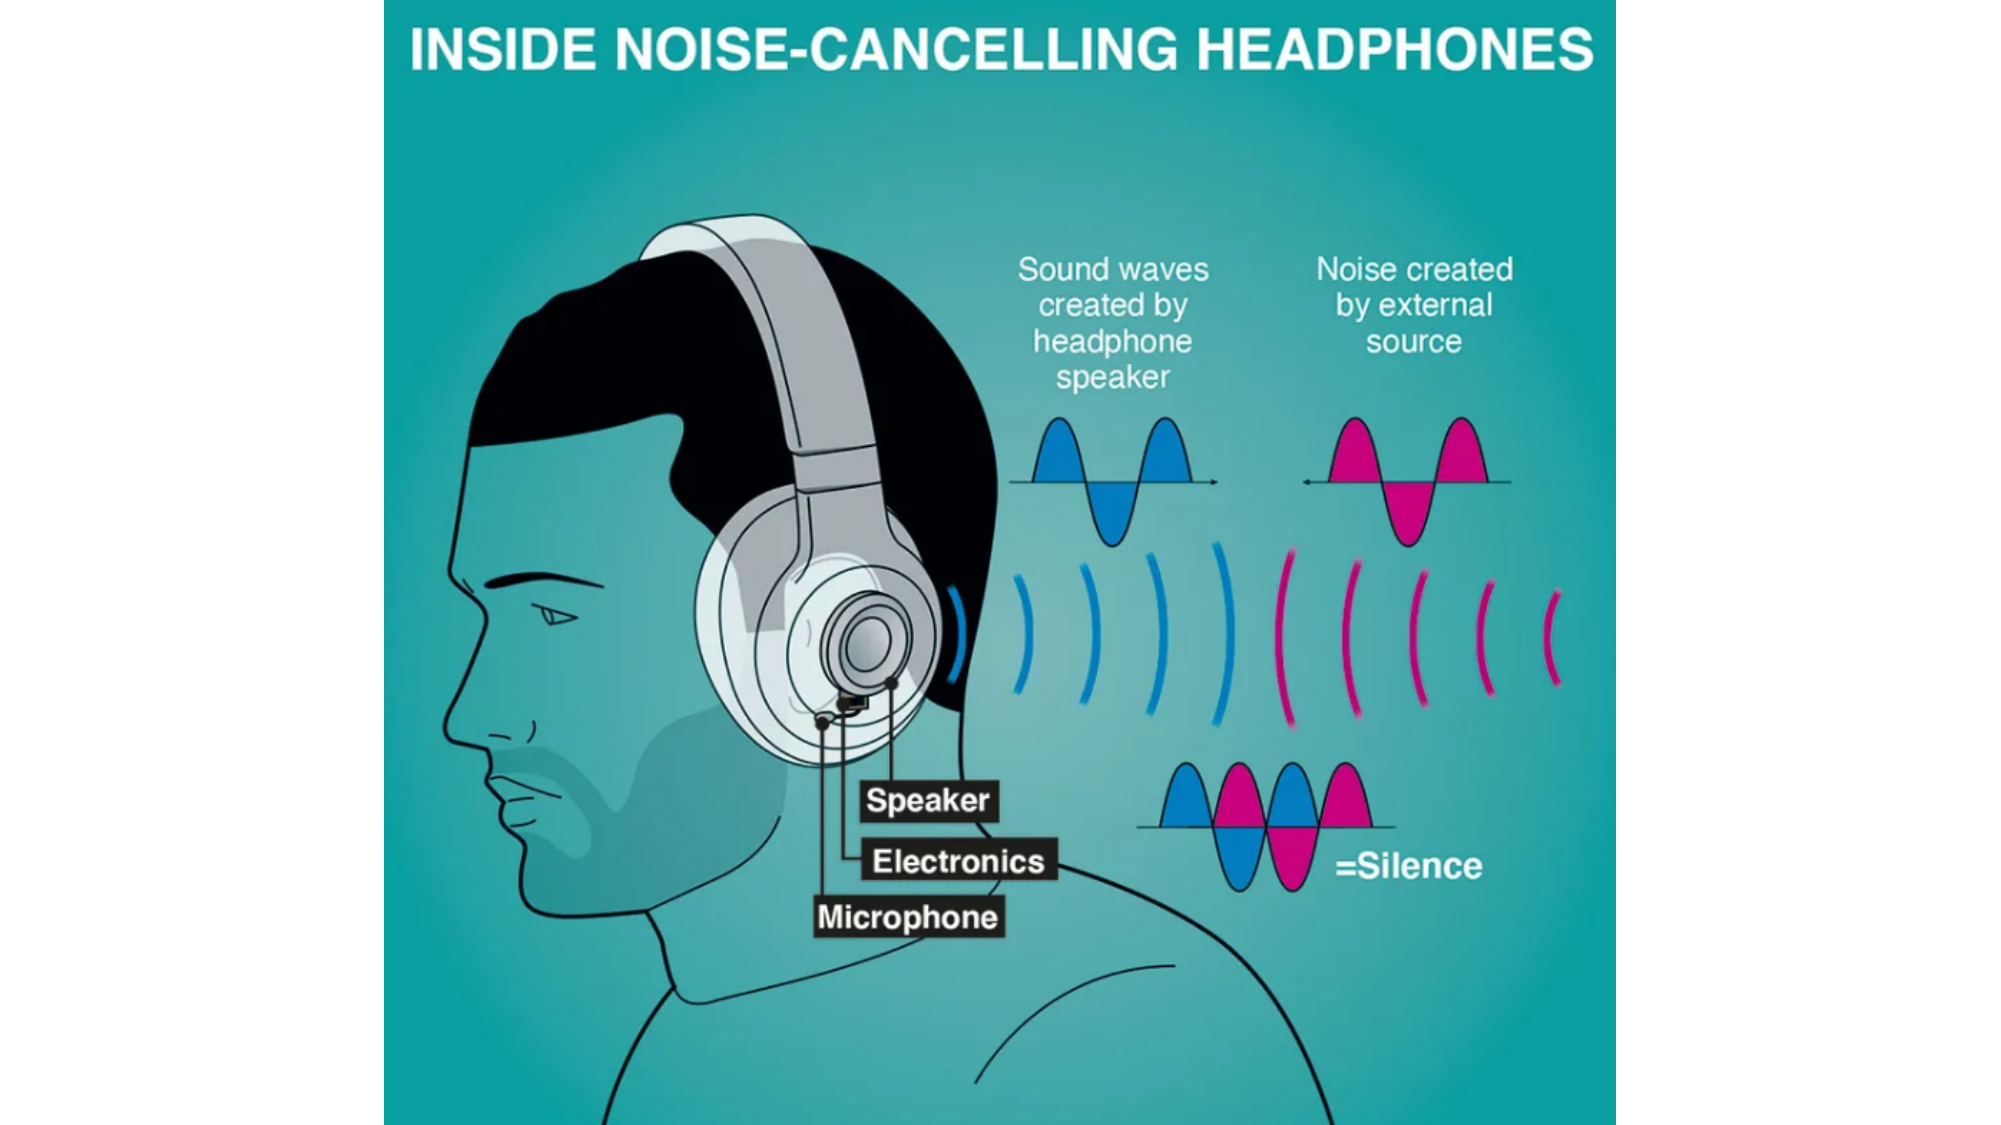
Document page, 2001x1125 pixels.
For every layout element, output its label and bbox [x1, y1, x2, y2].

picture [384, 0, 1616, 1125]
